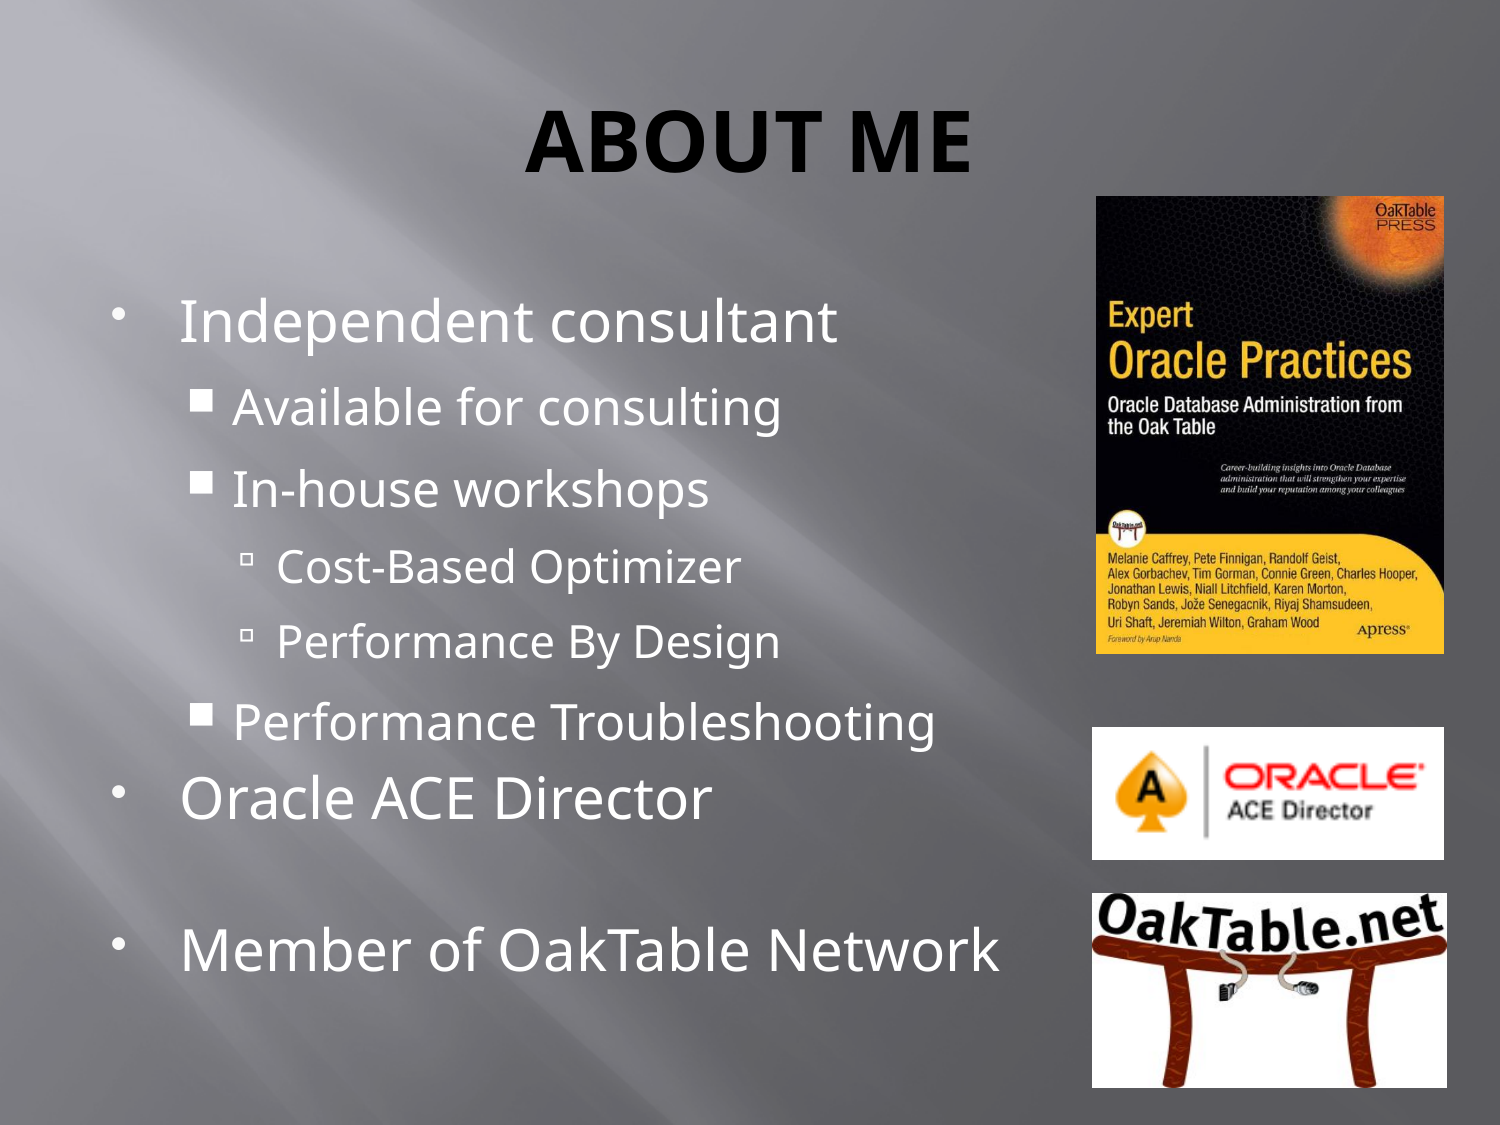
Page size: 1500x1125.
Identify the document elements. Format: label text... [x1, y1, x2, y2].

picture [1092, 893, 1448, 1088]
title ABOUT ME [75, 45, 1425, 233]
picture [1095, 195, 1444, 655]
picture [1092, 727, 1444, 860]
list Independent consultant Available for consulting In-house workshops Cost-Based Optimizer Performance By Design Performance Troubleshooting Oracle ACE Director Member of OakTable Network [75, 262, 1425, 1035]
